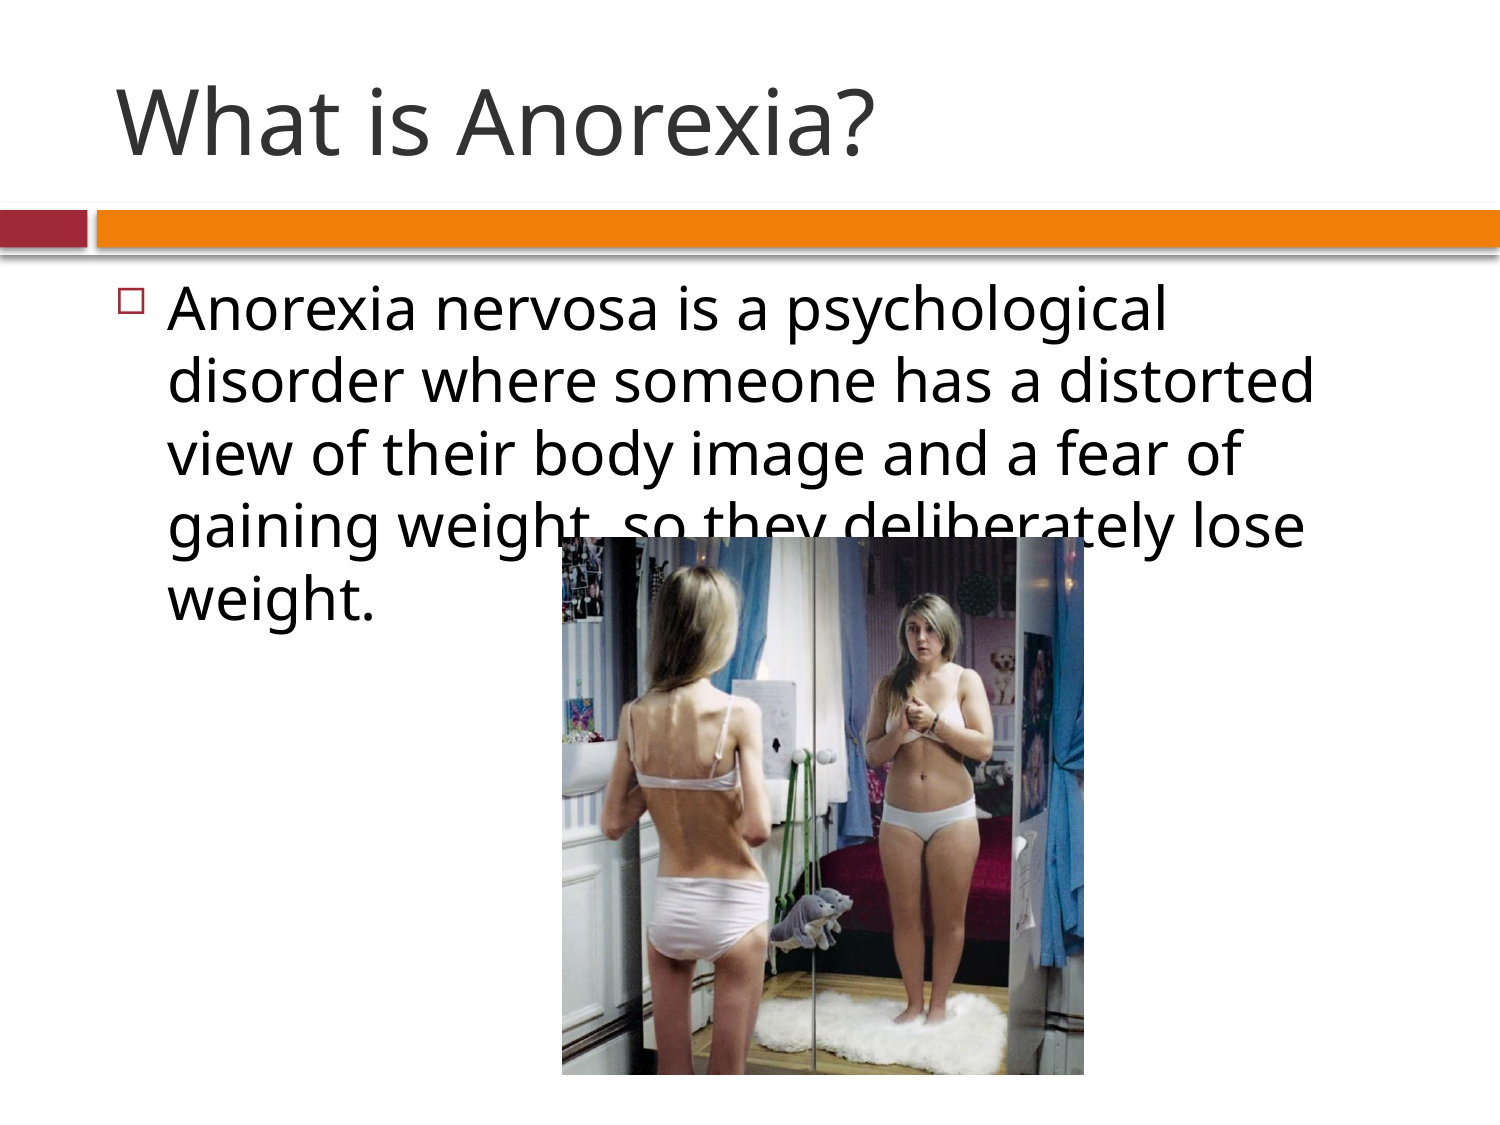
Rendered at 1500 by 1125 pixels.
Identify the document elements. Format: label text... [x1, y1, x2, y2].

list Anorexia nervosa is a psychological disorder where someone has a distorted view of their body image and a fear of gaining weight, so they deliberately lose weight. [100, 262, 1438, 1000]
picture [562, 537, 1084, 1075]
title What is Anorexia? [100, 37, 1438, 200]
